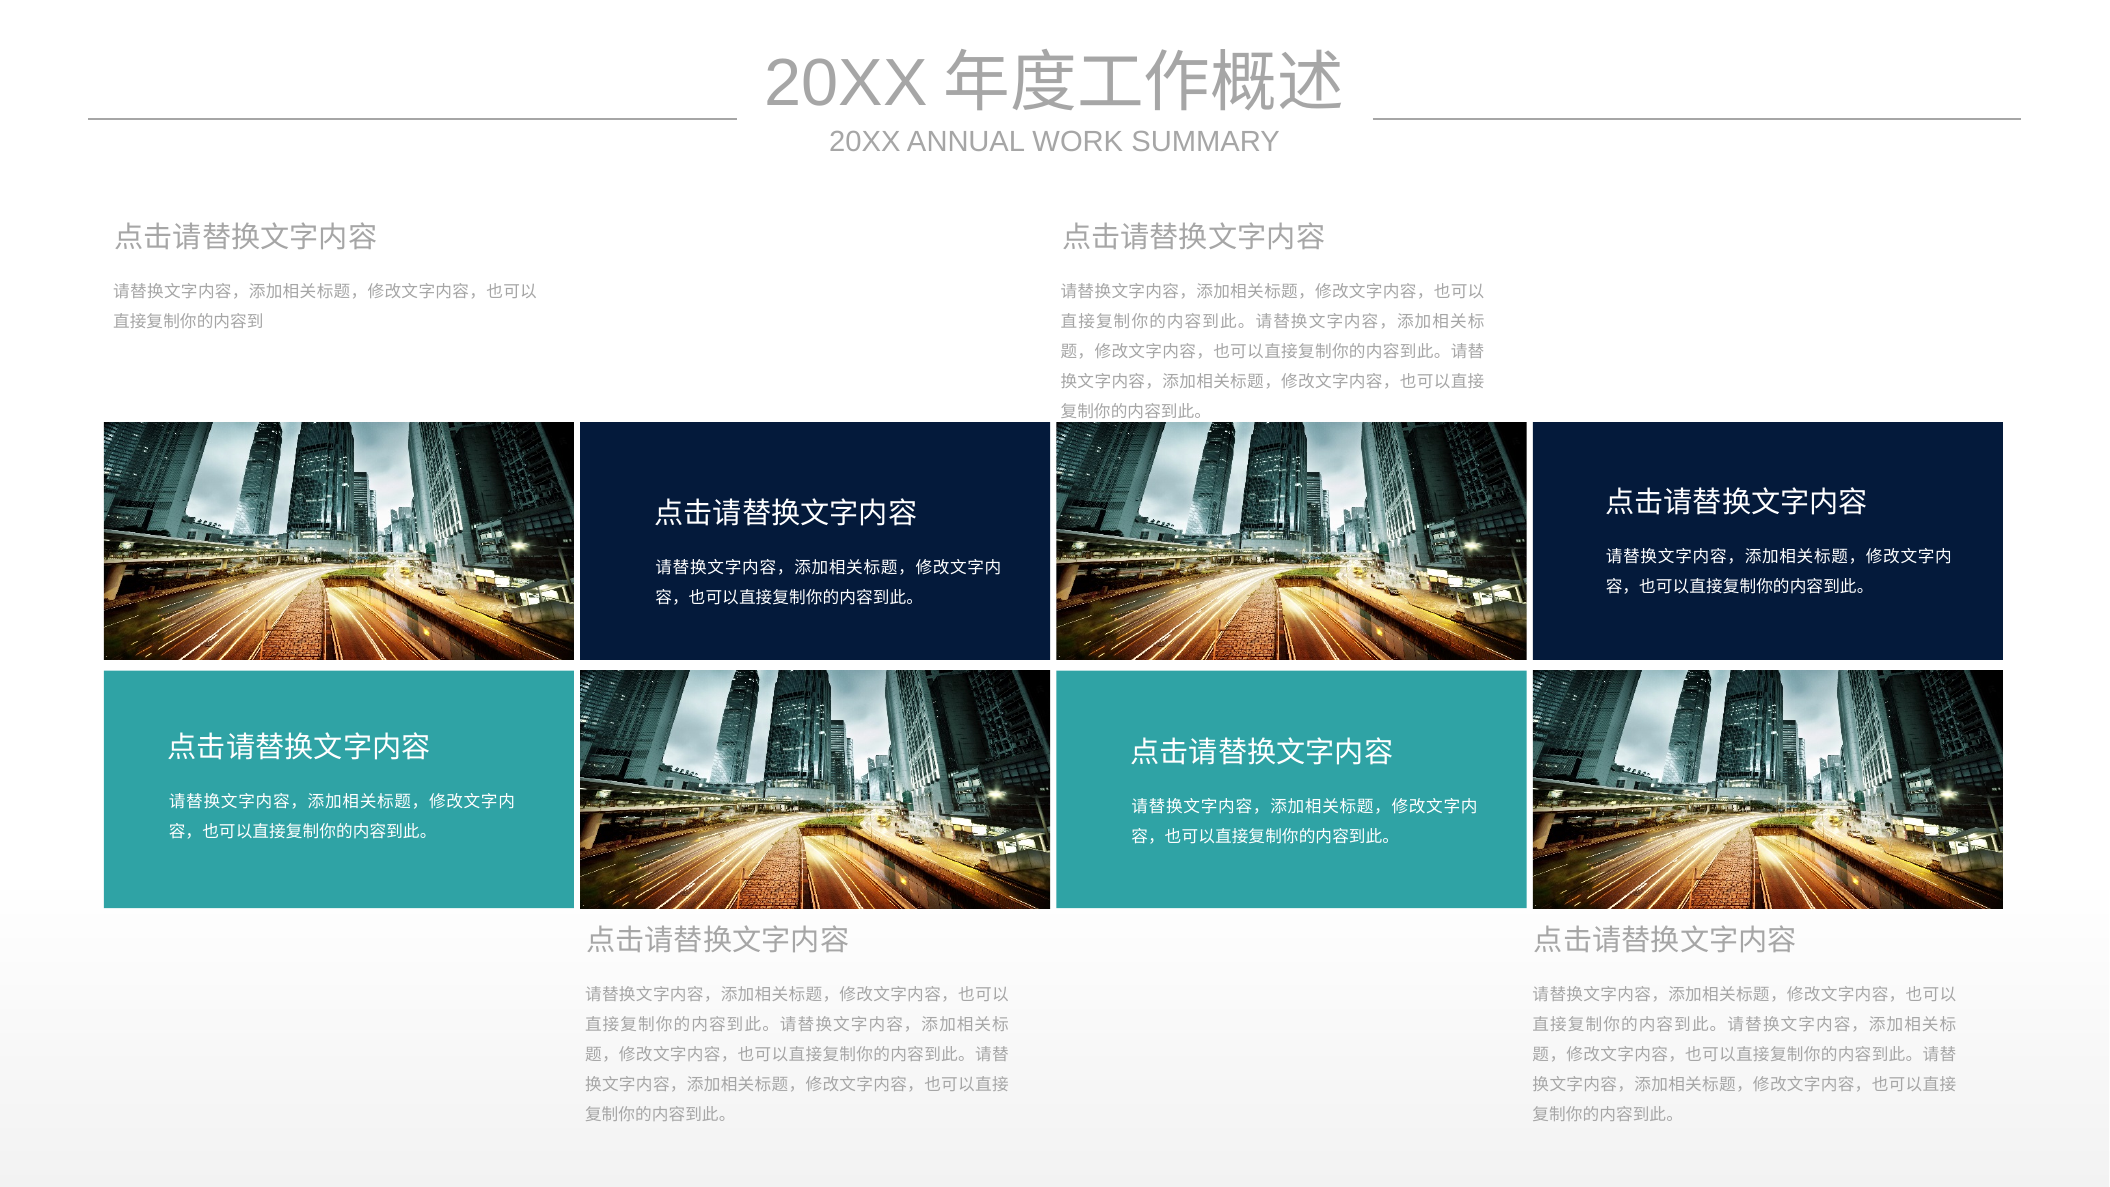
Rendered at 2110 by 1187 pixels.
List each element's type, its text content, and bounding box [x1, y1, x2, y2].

text_box 请替换文字内容，添加相关标题，修改文字内容，也可以直接复制你的内容到此。 [655, 546, 1002, 607]
text_box 点击请替换文字内容 [654, 494, 923, 530]
text_box [580, 422, 1051, 660]
text_box 请替换文字内容，添加相关标题，修改文字内容，也可以直接复制你的内容到此。 [1605, 536, 1953, 597]
text_box 点击请替换文字内容 [1533, 921, 1842, 957]
text_box 20XX ANNUAL WORK SUMMARY [824, 122, 1285, 158]
text_box 点击请替换文字内容 [1062, 218, 1370, 254]
text_box [1532, 670, 2003, 909]
text_box 点击请替换文字内容 [114, 218, 423, 254]
text_box 20XX年度工作概述 [730, 38, 1379, 119]
text_box 请替换文字内容，添加相关标题，修改文字内容，也可以直接复制你的内容到此。请替换文字内容，添加相关标题，修改文字内容，也可以直接复制你的内容到此。请替换文字内容，添加相关标题，修改文字内容，也可以直接复制你的内容到此。 [585, 974, 1010, 1124]
text_box 请替换文字内容，添加相关标题，修改文字内容，也可以直接复制你的内容到此。 [168, 781, 516, 841]
text_box 点击请替换文字内容 [1604, 483, 1873, 519]
text_box 请替换文字内容，添加相关标题，修改文字内容，也可以直接复制你的内容到 [113, 270, 538, 331]
text_box [103, 670, 574, 909]
text_box 请替换文字内容，添加相关标题，修改文字内容，也可以直接复制你的内容到此。请替换文字内容，添加相关标题，修改文字内容，也可以直接复制你的内容到此。请替换文字内容，添加相关标题，修改文字内容，也可以直接复制你的内容到此。 [1060, 270, 1486, 421]
text_box 请替换文字内容，添加相关标题，修改文字内容，也可以直接复制你的内容到此。请替换文字内容，添加相关标题，修改文字内容，也可以直接复制你的内容到此。请替换文字内容，添加相关标题，修改文字内容，也可以直接复制你的内容到此。 [1532, 974, 1958, 1124]
text_box 点击请替换文字内容 [167, 728, 436, 764]
text_box [1056, 670, 1527, 909]
text_box [1532, 422, 2003, 660]
text_box [580, 670, 1051, 909]
text_box [103, 422, 574, 660]
text_box 点击请替换文字内容 [586, 921, 894, 957]
text_box 请替换文字内容，添加相关标题，修改文字内容，也可以直接复制你的内容到此。 [1131, 785, 1479, 846]
text_box [1056, 422, 1527, 660]
text_box 点击请替换文字内容 [1130, 732, 1399, 769]
